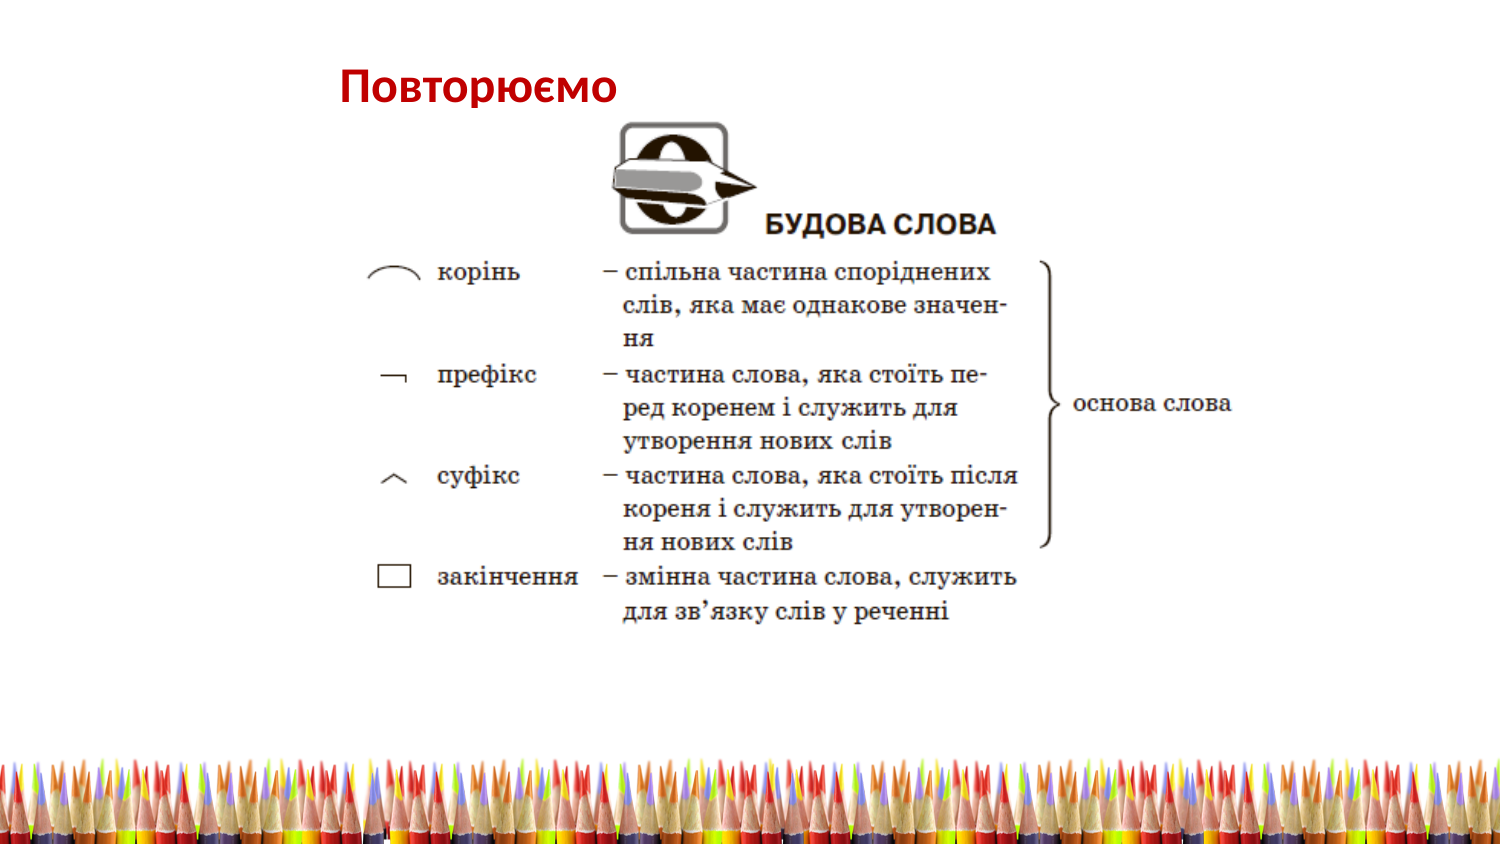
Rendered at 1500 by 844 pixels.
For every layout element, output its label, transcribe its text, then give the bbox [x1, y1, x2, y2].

text_box Повторюємо [324, 45, 833, 106]
picture [0, 756, 1500, 844]
picture [312, 108, 1318, 735]
